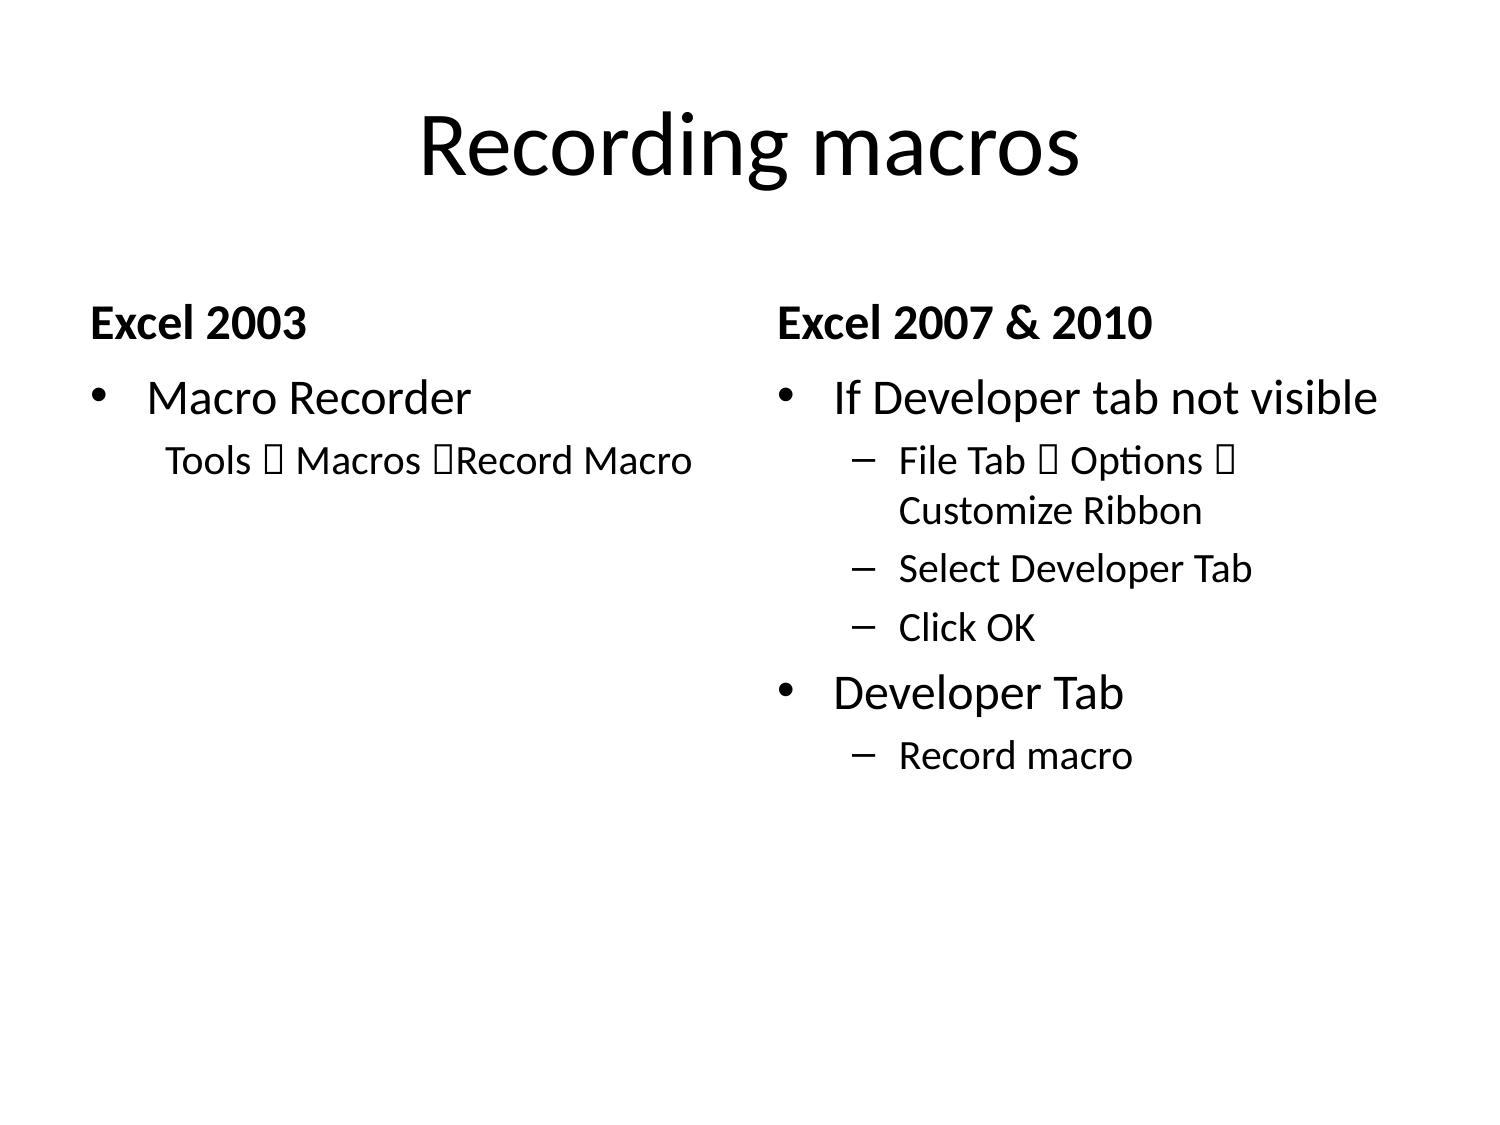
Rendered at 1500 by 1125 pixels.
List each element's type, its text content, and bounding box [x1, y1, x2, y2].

list Macro Recorder Tools  Macros Record Macro [74, 356, 738, 1006]
list Excel 2007 & 2010 [761, 251, 1426, 356]
title Recording macros [74, 44, 1426, 233]
list If Developer tab not visible File Tab  Options  Customize Ribbon Select Developer Tab Click OK Developer Tab Record macro [761, 356, 1426, 1006]
list Excel 2003 [74, 251, 738, 356]
